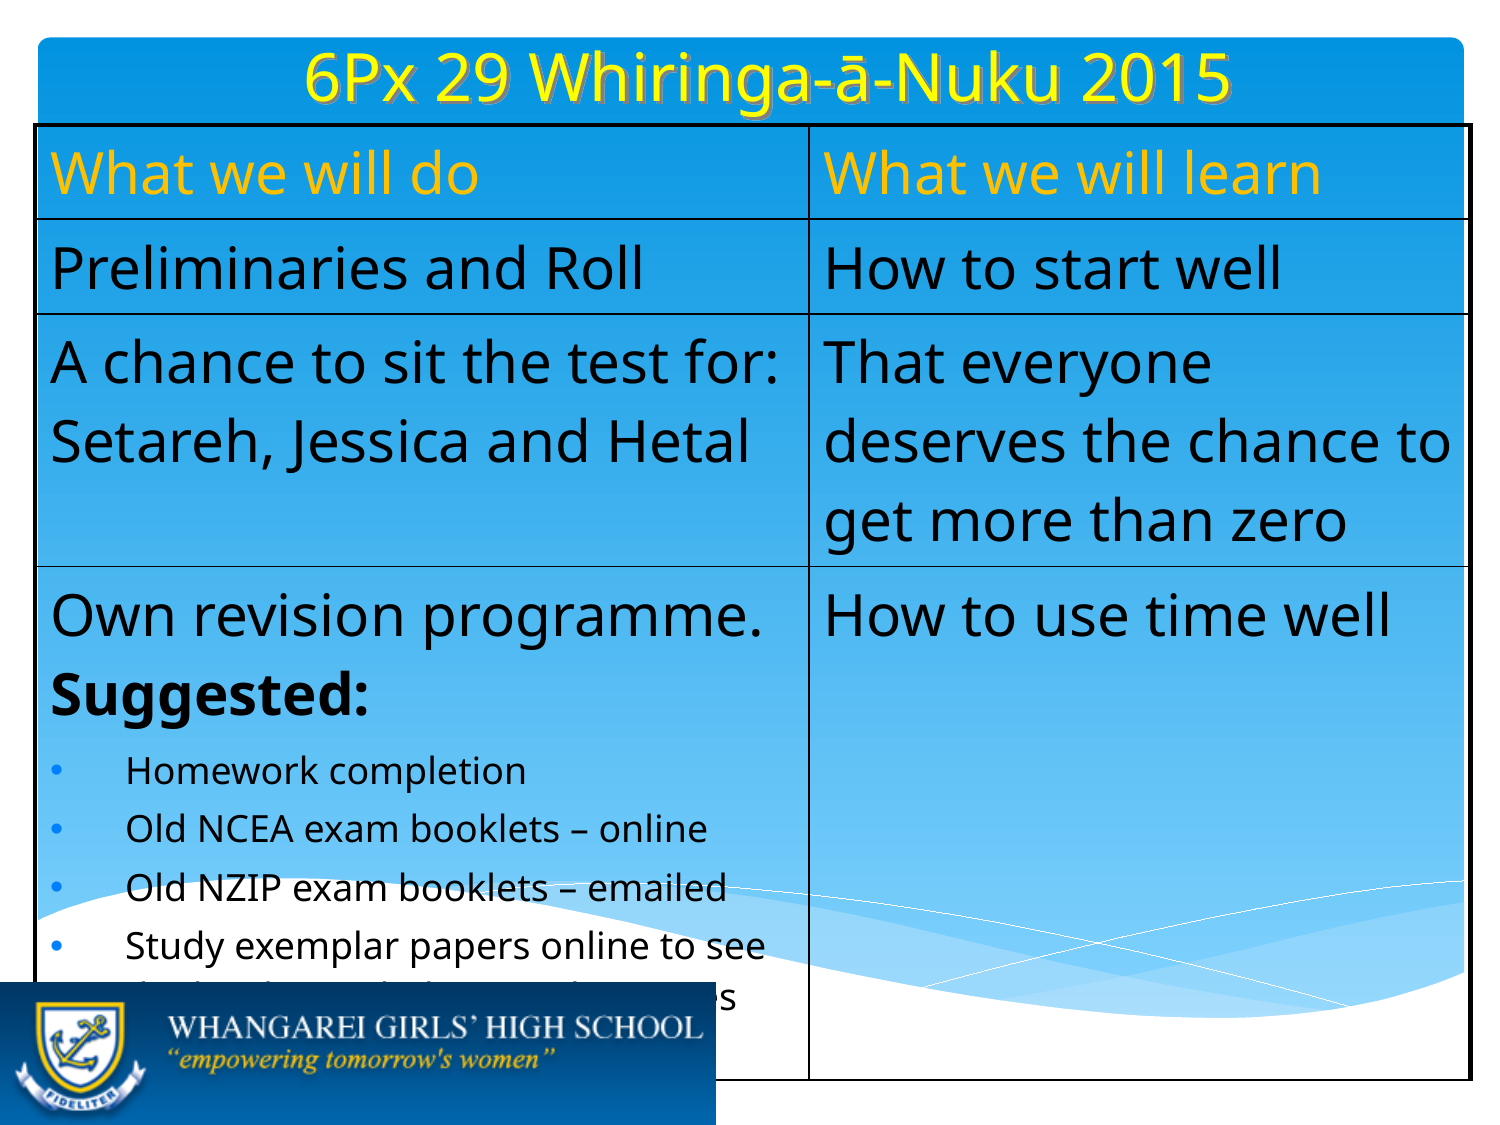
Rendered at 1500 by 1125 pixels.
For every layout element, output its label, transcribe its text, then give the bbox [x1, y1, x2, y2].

table_cell How to start well [810, 220, 1468, 313]
table_cell A chance to sit the test for: Setareh, Jessica and Hetal [37, 315, 808, 566]
table_cell Own revision programme. Suggested: Homework completion Old NCEA exam booklets – online Old NZIP exam booklets – emailed Study exemplar papers online to see the levels needed to get the scores desired [37, 567, 808, 1079]
text_box 6Px 29 Whiringa-ā-Nuku 2015 [162, 24, 1375, 123]
table_cell How to use time well [810, 567, 1468, 1079]
table_header What we will learn [810, 127, 1468, 218]
table_header What we will do [37, 127, 808, 218]
picture [0, 982, 716, 1125]
table_cell Preliminaries and Roll [37, 220, 808, 313]
table_cell That everyone deserves the chance to get more than zero [810, 315, 1468, 566]
